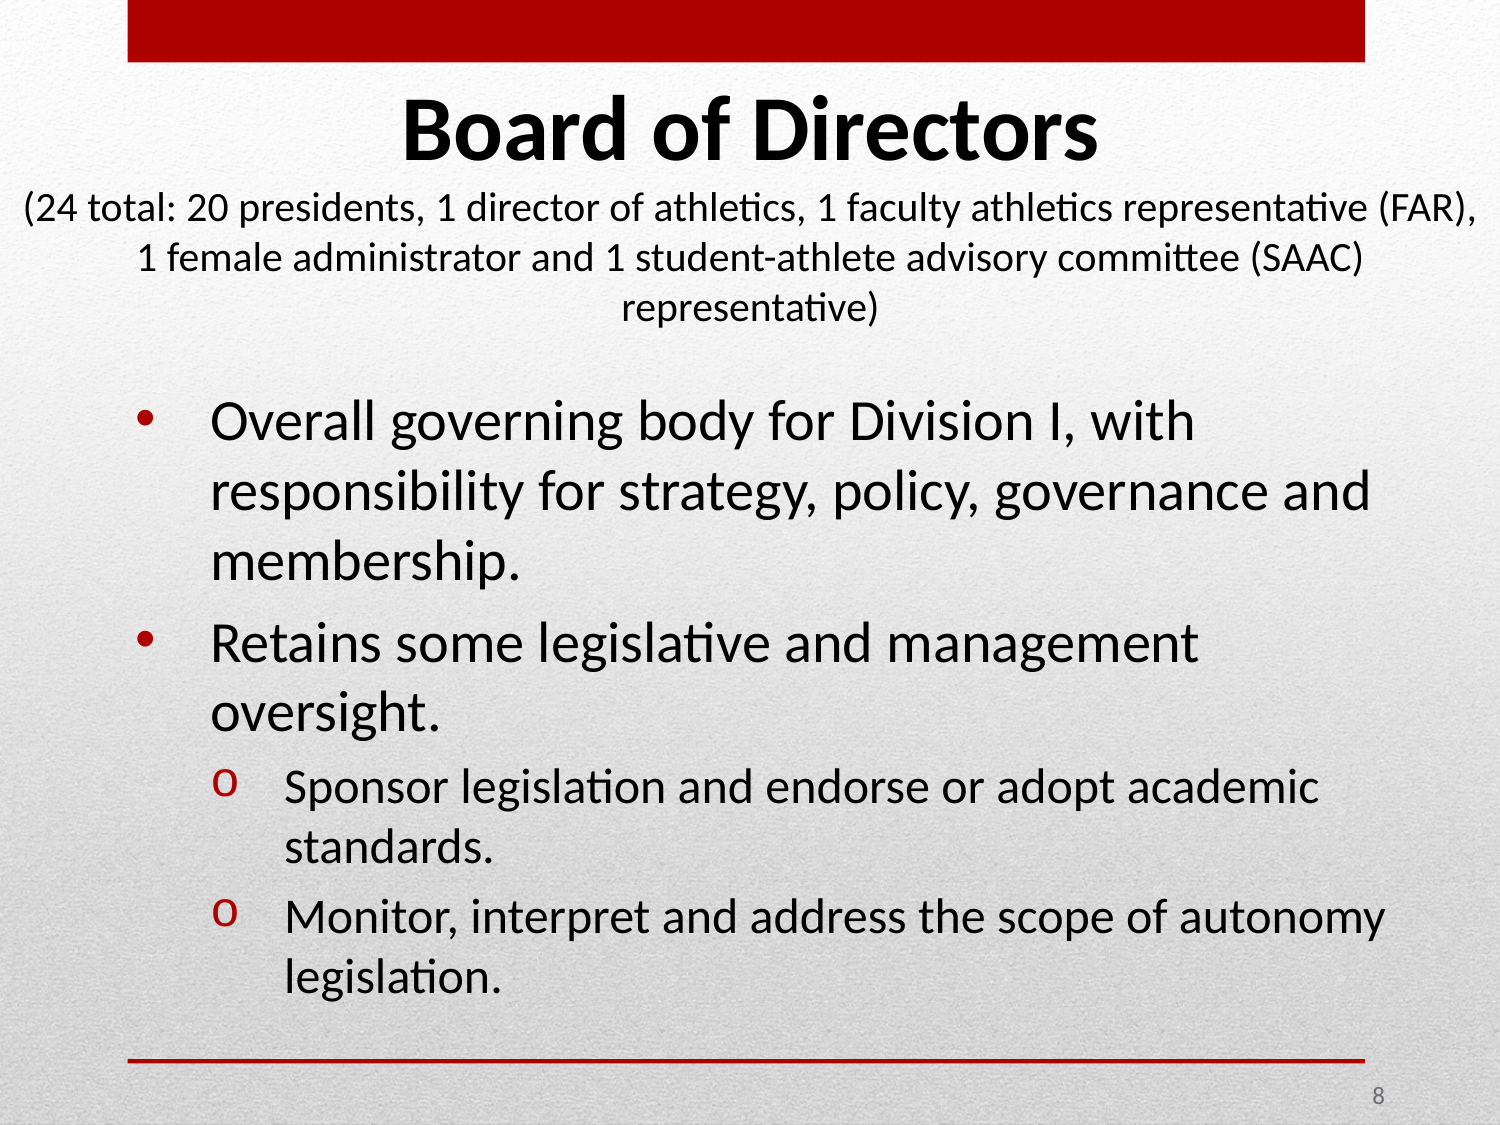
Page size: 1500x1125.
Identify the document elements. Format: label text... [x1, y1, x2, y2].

list Overall governing body for Division I, with responsibility for strategy, policy, governance and membership. Retains some legislative and management oversight. Sponsor legislation and endorse or adopt academic standards. Monitor, interpret and address the scope of autonomy legislation. [120, 375, 1438, 1038]
slide_number 8 [1275, 1065, 1400, 1125]
title Board of Directors (24 total: 20 presidents, 1 director of athletics, 1 faculty athletics representative (FAR), 1 female administrator and 1 student-athlete advisory committee (SAAC) representative) [0, 60, 1500, 338]
